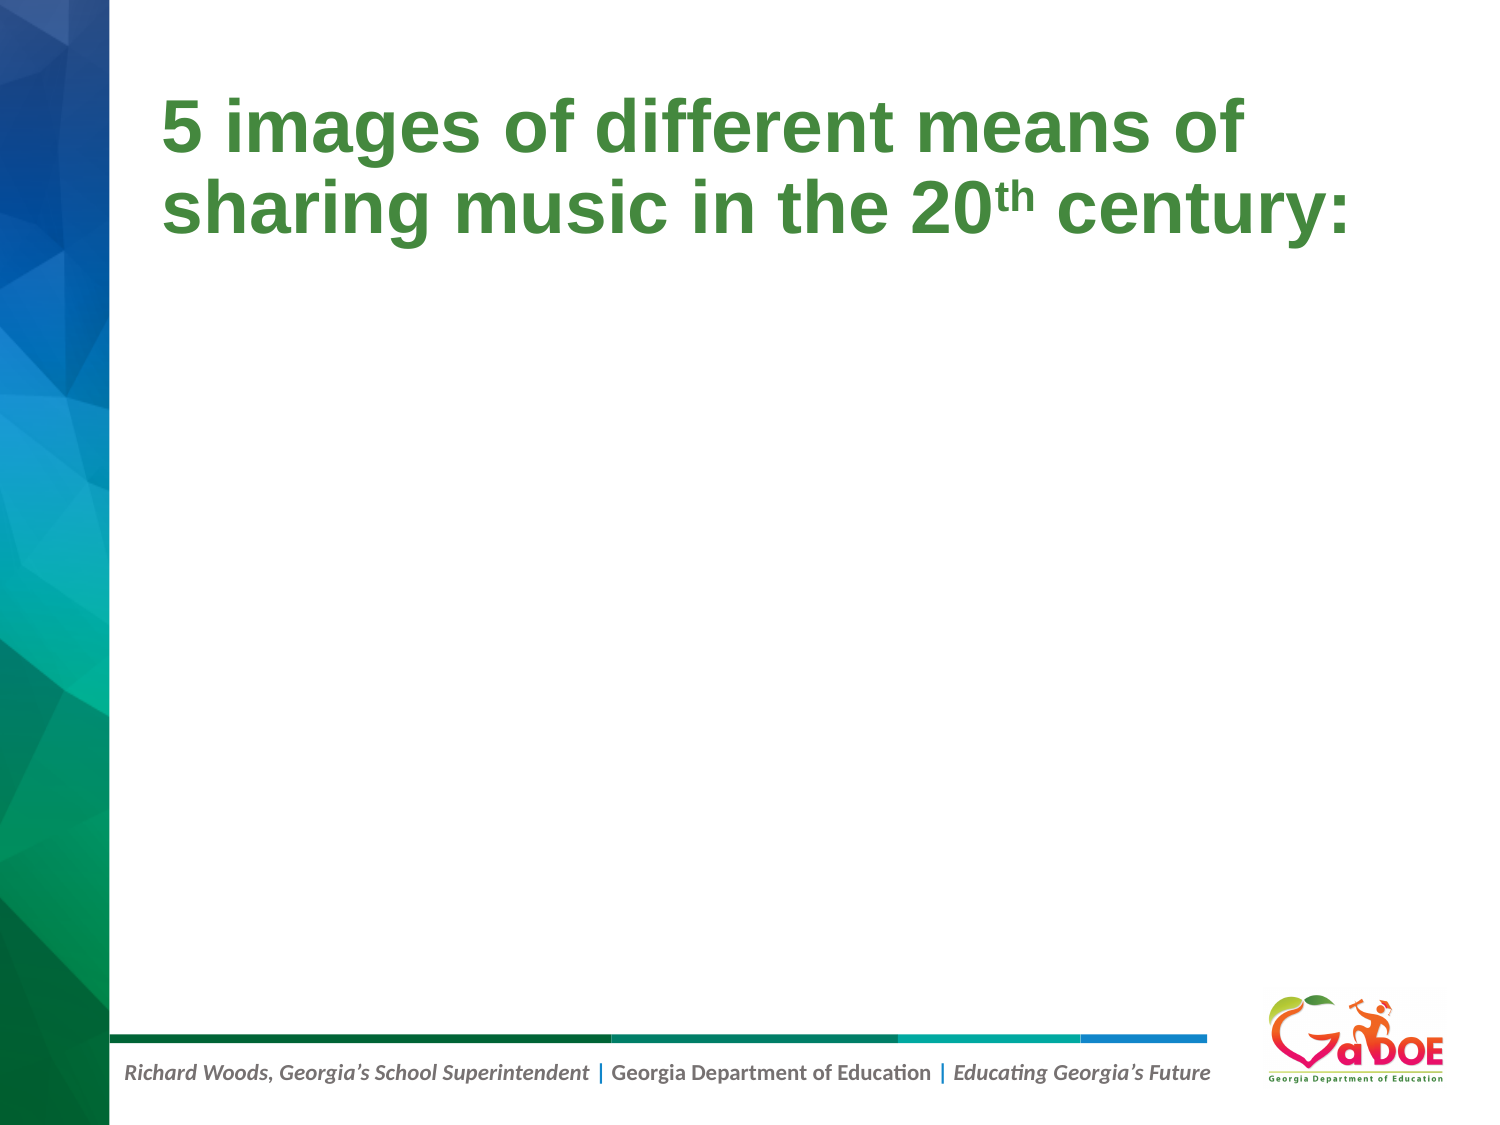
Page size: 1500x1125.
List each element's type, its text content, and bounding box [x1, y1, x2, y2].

picture [0, 0, 110, 1125]
picture [1263, 987, 1447, 1089]
title 5 images of different means of sharing music in the 20th century: [146, 59, 1441, 278]
